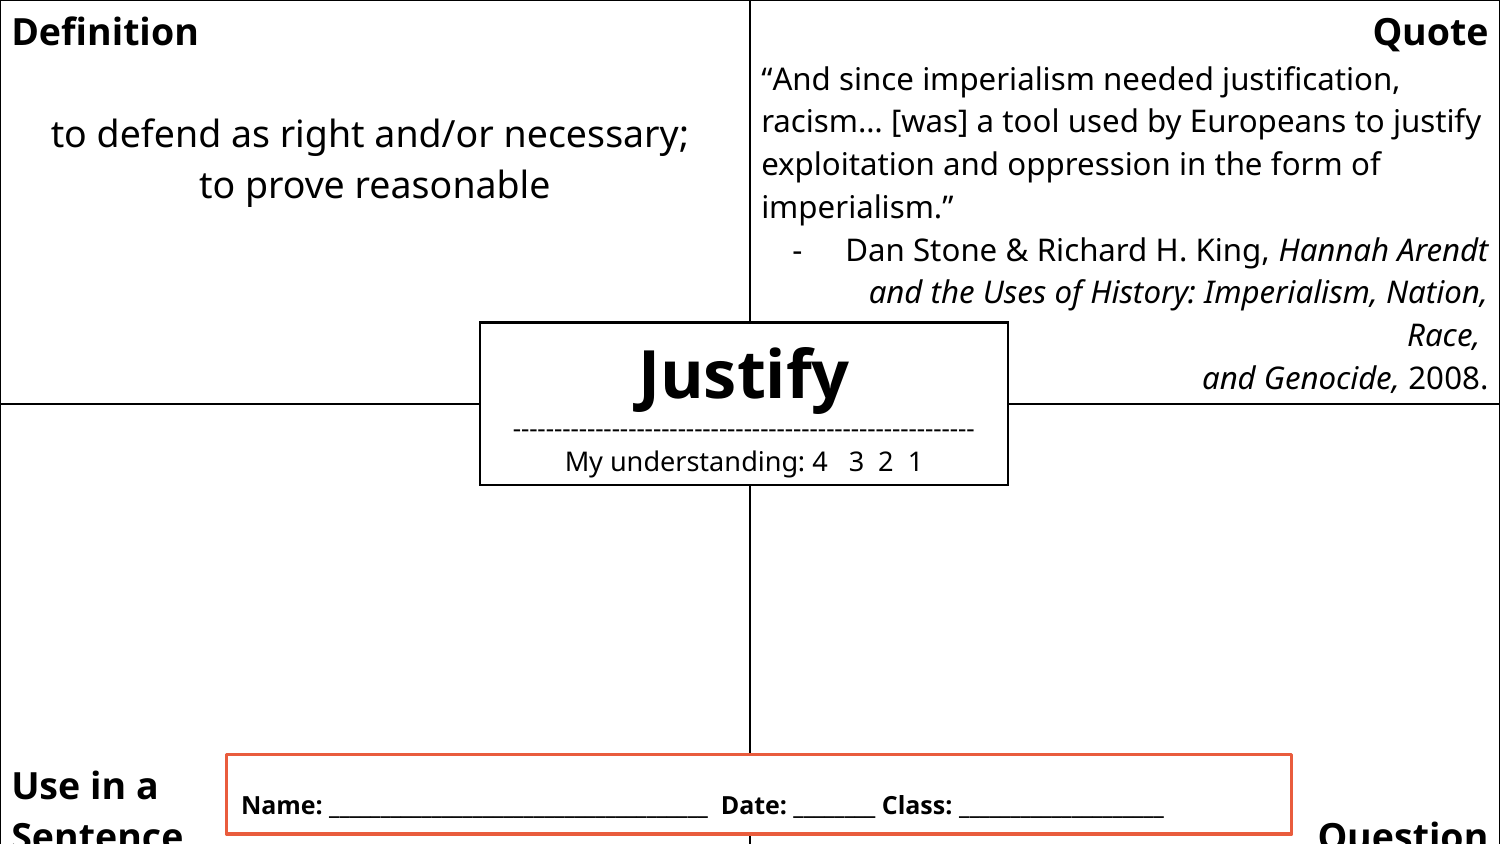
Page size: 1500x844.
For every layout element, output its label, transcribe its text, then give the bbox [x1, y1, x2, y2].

table_header Quote “And since imperialism needed justification, racism… [was] a tool used by Europeans to justify exploitation and oppression in the form of imperialism.” Dan Stone & Richard H. King, Hannah Arendt and the Uses of History: Imperialism, Nation, Race, and Genocide, 2008. [751, 1, 1499, 403]
text_box Name: _____________________________________ Date: ________ Class: ____________________ [226, 754, 1292, 834]
table_cell Question [751, 405, 1499, 844]
table_header Definition to defend as right and/or necessary; to prove reasonable [1, 1, 749, 403]
text_box Justify -------------------------------------------------------- My understanding: 4 3 2 1 [480, 322, 1008, 486]
table_cell Use in a Sentence [1, 405, 749, 844]
